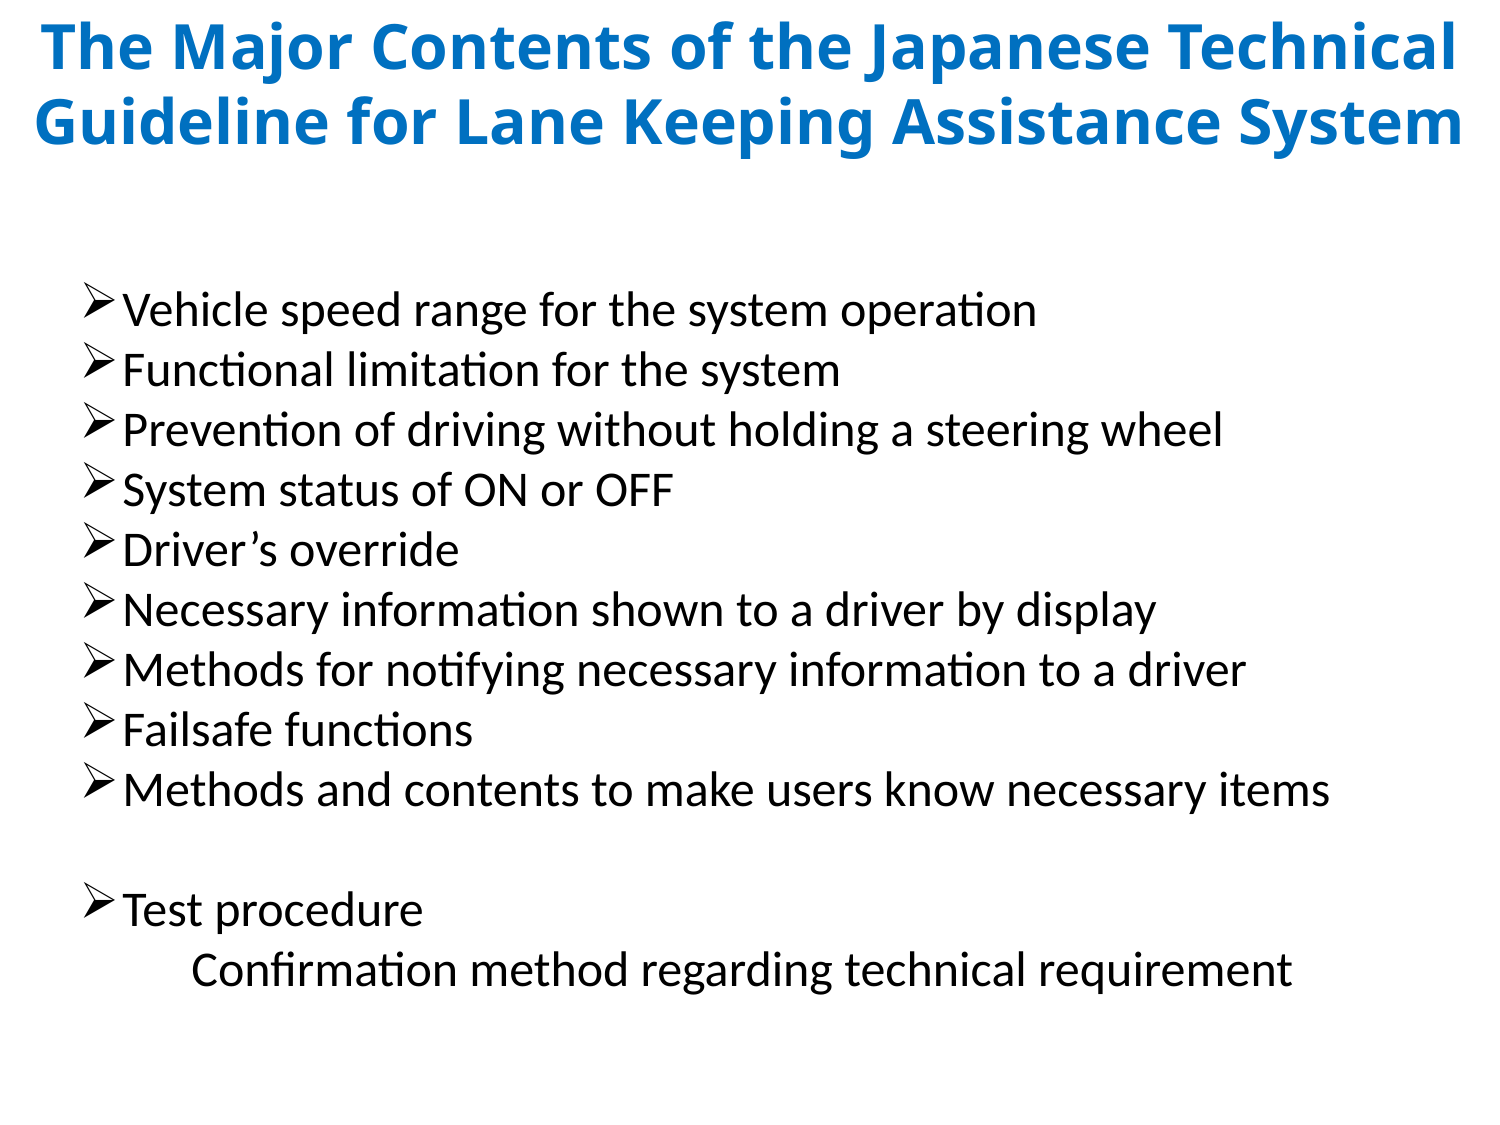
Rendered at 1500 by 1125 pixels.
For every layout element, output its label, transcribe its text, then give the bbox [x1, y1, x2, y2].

text_box The Major Contents of the Japanese Technical Guideline for Lane Keeping Assistance System [0, 0, 1500, 240]
text_box Vehicle speed range for the system operation Functional limitation for the system Prevention of driving without holding a steering wheel System status of ON or OFF Driver’s override Necessary information shown to a driver by display Methods for notifying necessary information to a driver Failsafe functions Methods and contents to make users know necessary items Test procedure Confirmation method regarding technical requirement [64, 269, 1500, 1004]
